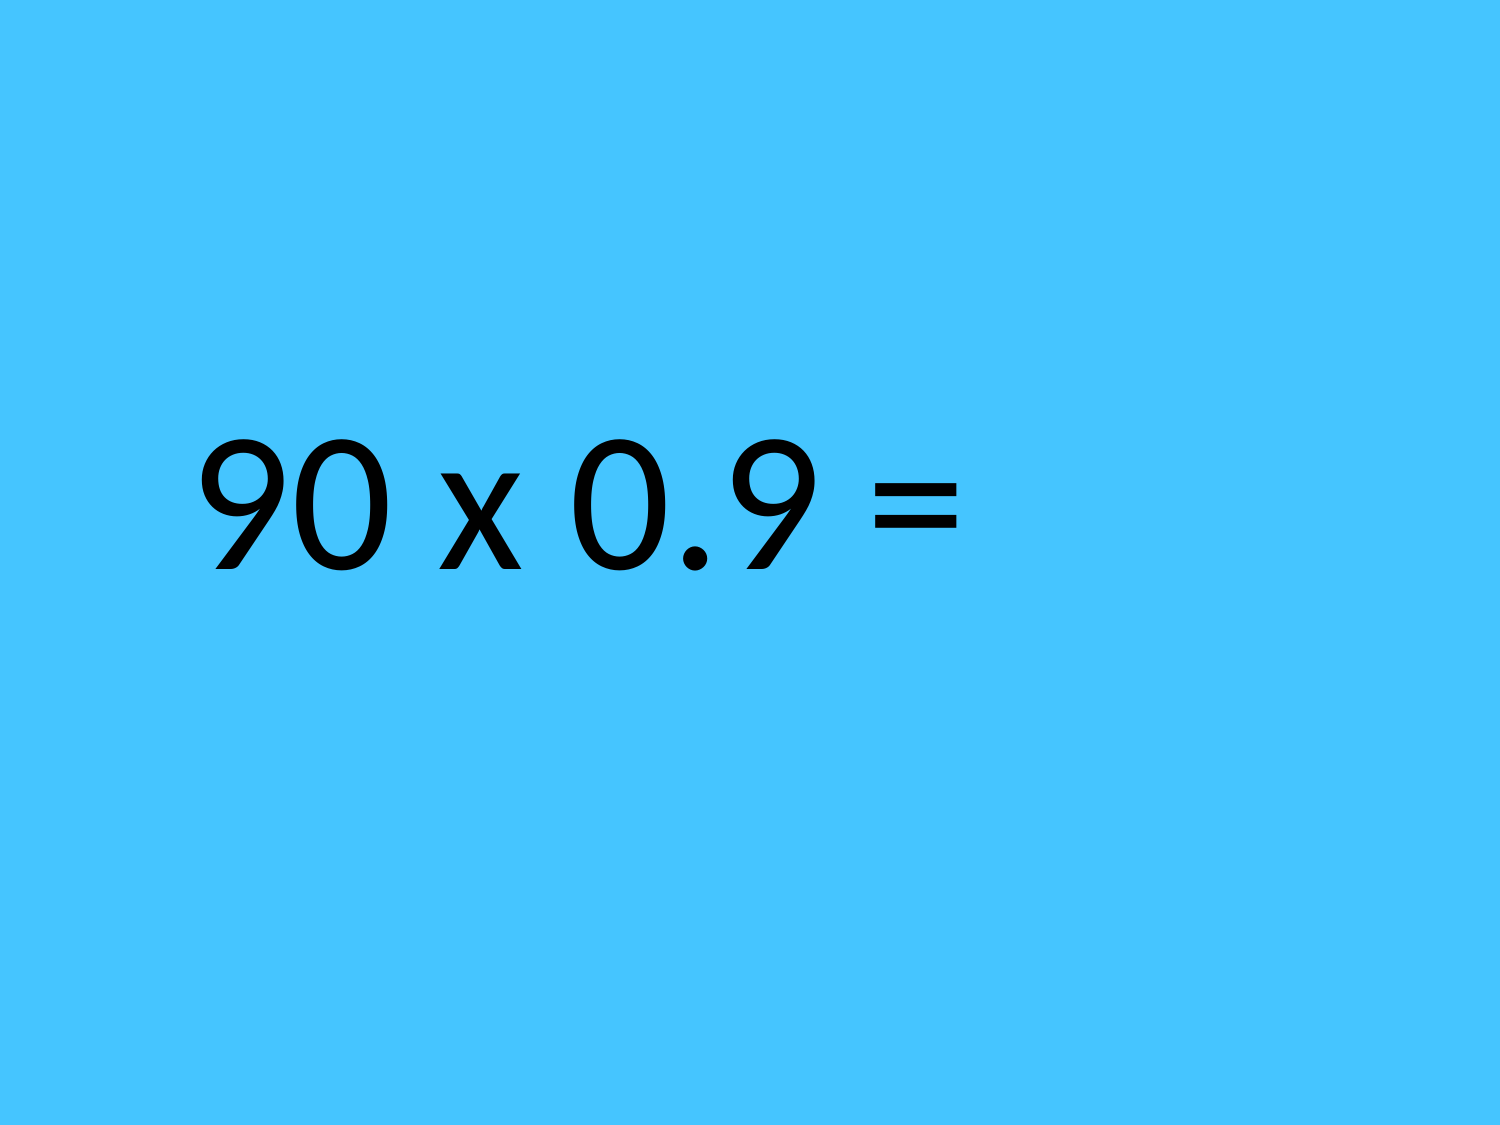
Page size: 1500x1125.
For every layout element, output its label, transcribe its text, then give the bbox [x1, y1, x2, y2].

text_box 90 x 0.9 = [174, 362, 1188, 618]
